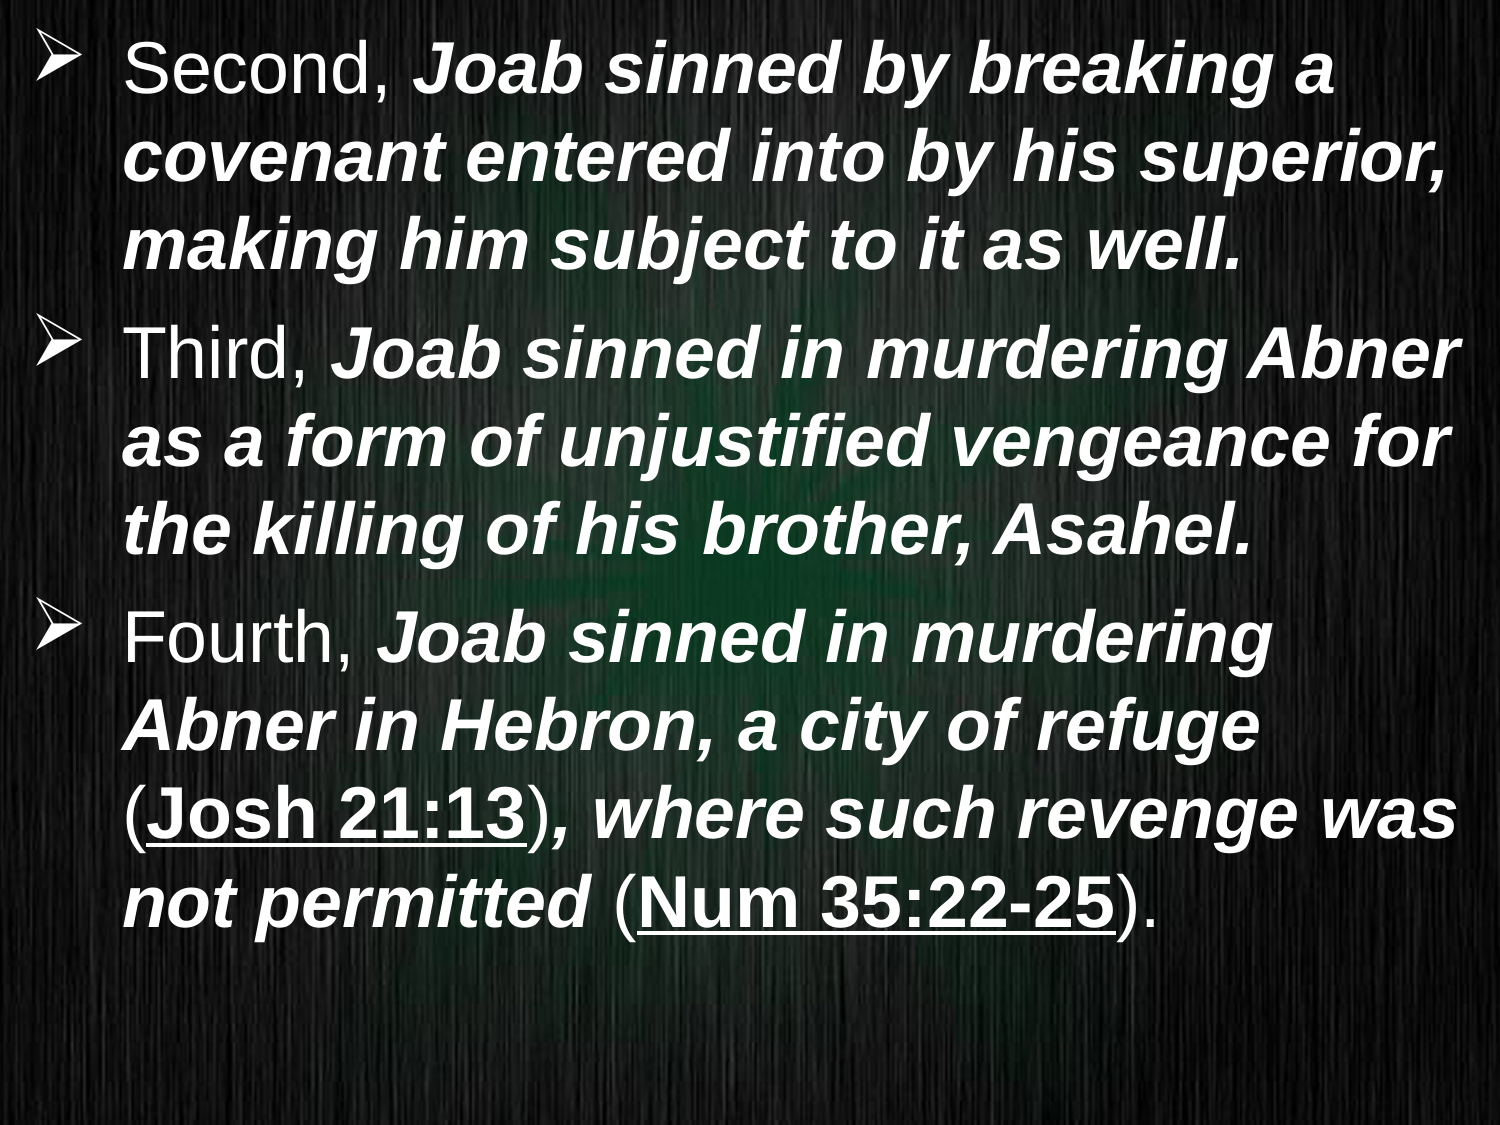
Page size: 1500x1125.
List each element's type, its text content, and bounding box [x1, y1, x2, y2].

picture [0, 0, 1500, 1125]
subtitle Second, Joab sinned by breaking a covenant entered into by his superior, making him subject to it as well. Third, Joab sinned in murdering Abner as a form of unjustified vengeance for the killing of his brother, Asahel. Fourth, Joab sinned in murdering Abner in Hebron, a city of refuge (Josh 21:13), where such revenge was not permitted (Num 35:22-25). [15, 12, 1485, 1112]
